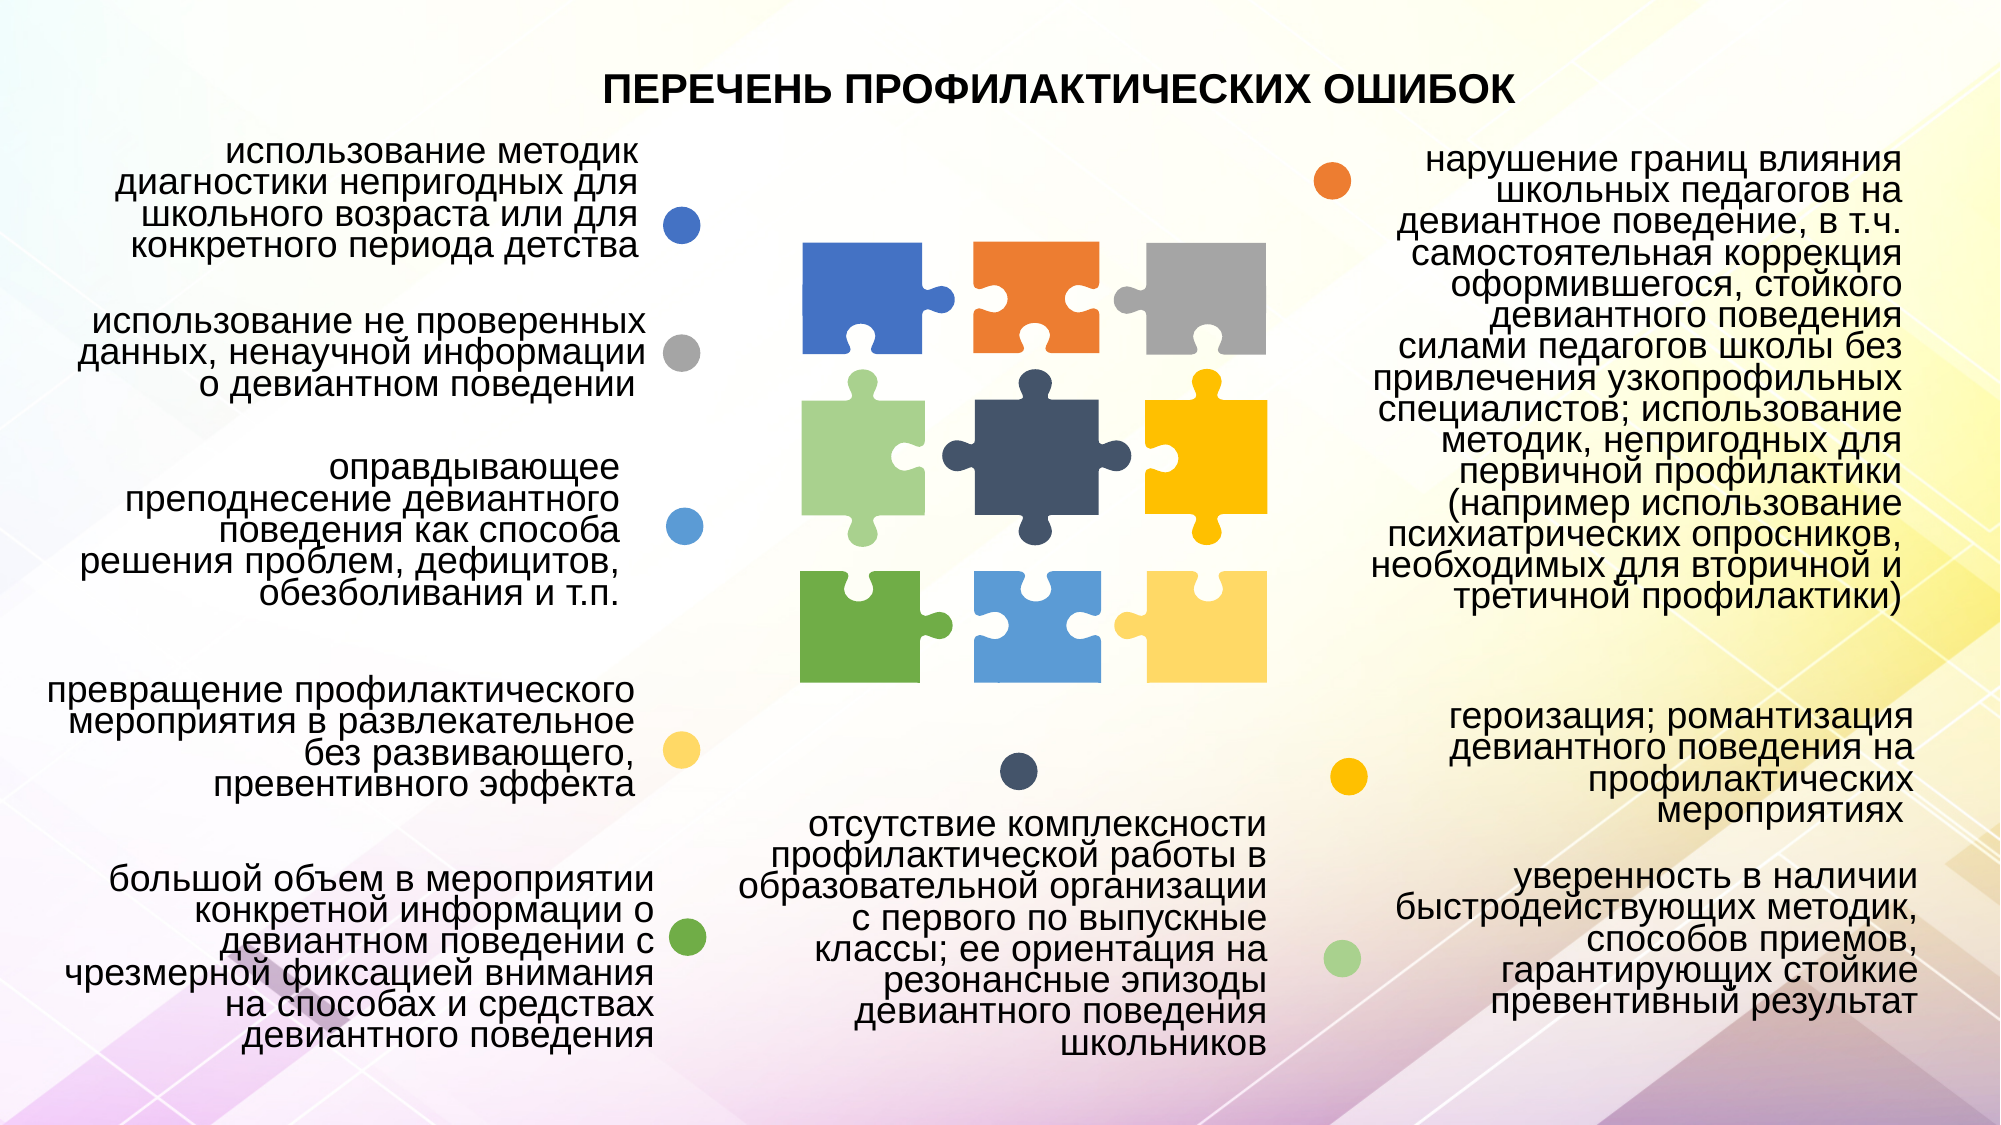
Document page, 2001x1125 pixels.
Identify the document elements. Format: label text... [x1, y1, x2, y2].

picture [0, 0, 2000, 1125]
text_box героизация; романтизация девиантного поведения на профилактических мероприятиях [1367, 697, 1930, 838]
text_box [999, 751, 1039, 792]
text_box [670, 917, 708, 957]
text_box превращение профилактического мероприятия в развлекательное без развивающего, превентивного эффекта [23, 671, 651, 812]
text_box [799, 241, 1268, 683]
text_box [661, 205, 702, 246]
text_box оправдывающее преподнесение девиантного поведения как способа решения проблем, дефицитов, обезболивания и т.п. [40, 448, 635, 620]
text_box нарушение границ влияния школьных педагогов на девиантное поведение, в т.ч. самостоятельная коррекция оформившегося, стойкого девиантного поведения силами педагогов школы без привлечения узкопрофильных специалистов; использование методик, непригодных для первичной профилактики (например использование психиатрических опросников, необходимых для вторичной и третичной профилактики) [1345, 140, 1918, 624]
text_box использование методик диагностики непригодных для школьного возраста или для конкретного периода детства [22, 132, 654, 273]
text_box уверенность в наличии быстродействующих методик, способов приемов, гарантирующих стойкие превентивный результат [1371, 857, 1934, 1029]
text_box [1329, 756, 1367, 797]
text_box ПЕРЕЧЕНЬ ПРОФИЛАКТИЧЕСКИХ ОШИБОК [490, 54, 1628, 120]
text_box [664, 506, 705, 547]
text_box [1322, 938, 1363, 979]
text_box [662, 333, 702, 373]
text_box использование не проверенных данных, ненаучной информации о девиантном поведении [59, 302, 662, 411]
text_box [661, 730, 702, 770]
text_box [1312, 161, 1345, 201]
text_box большой объем в мероприятии конкретной информации о девиантном поведении с чрезмерной фиксацией внимания на способах и средствах девиантного поведения [38, 860, 670, 1063]
text_box отсутствие комплексности профилактической работы в образовательной организации с первого по выпускные классы; ее ориентация на резонансные эпизоды девиантного поведения школьников [712, 805, 1283, 1070]
